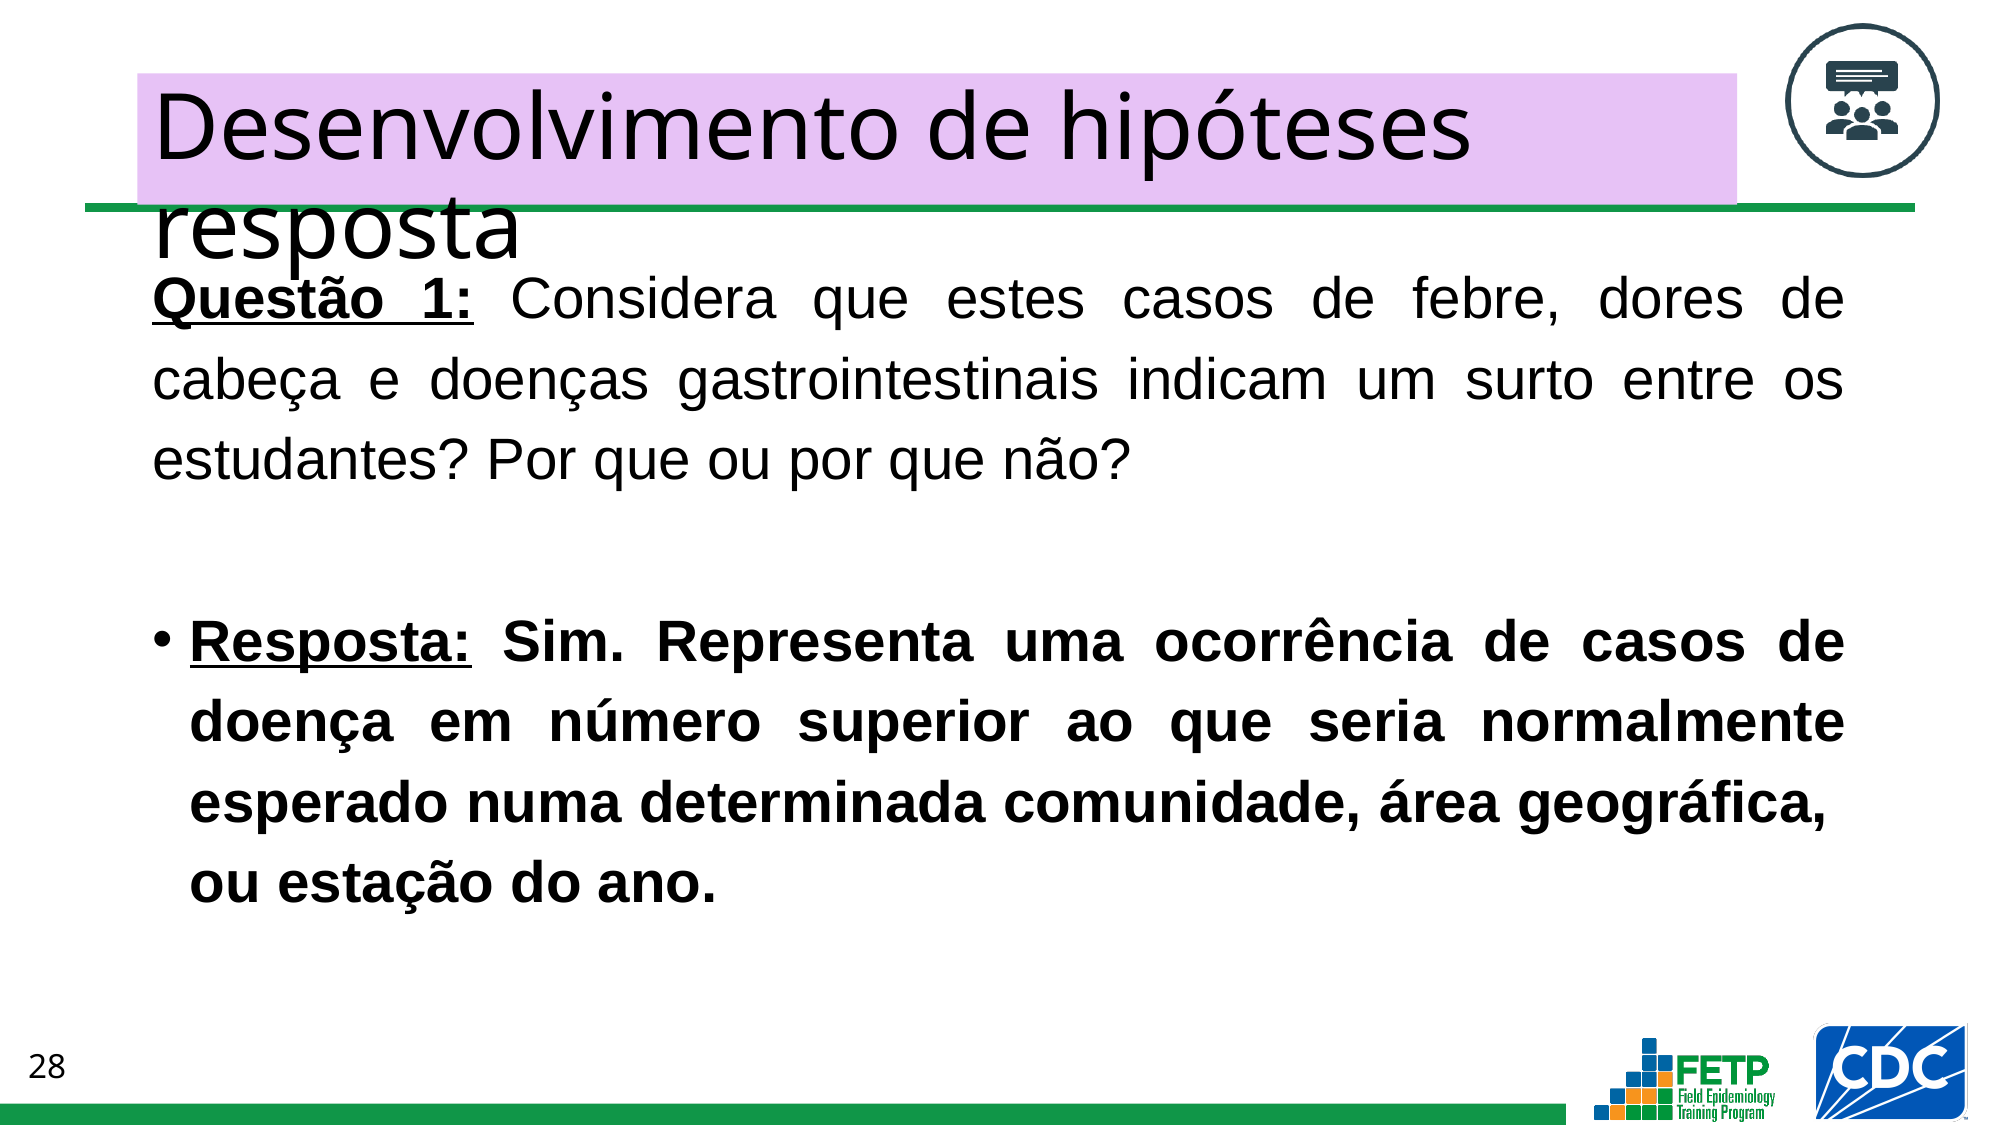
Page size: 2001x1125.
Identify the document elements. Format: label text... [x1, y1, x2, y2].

picture [1594, 1038, 1775, 1122]
list Questão 1: Considera que estes casos de febre, dores de cabeça e doenças gastrointestinais indicam um surto entre os estudantes? Por que ou por que não? Resposta: Sim. Representa uma ocorrência de casos de doença em número superior ao que seria normalmente esperado numa determinada comunidade, área geográfica, ou estação do ano. [137, 242, 1863, 1004]
picture [1785, 23, 1940, 178]
title Desenvolvimento de hipóteses resposta [137, 73, 1738, 205]
picture [1813, 1023, 1968, 1122]
